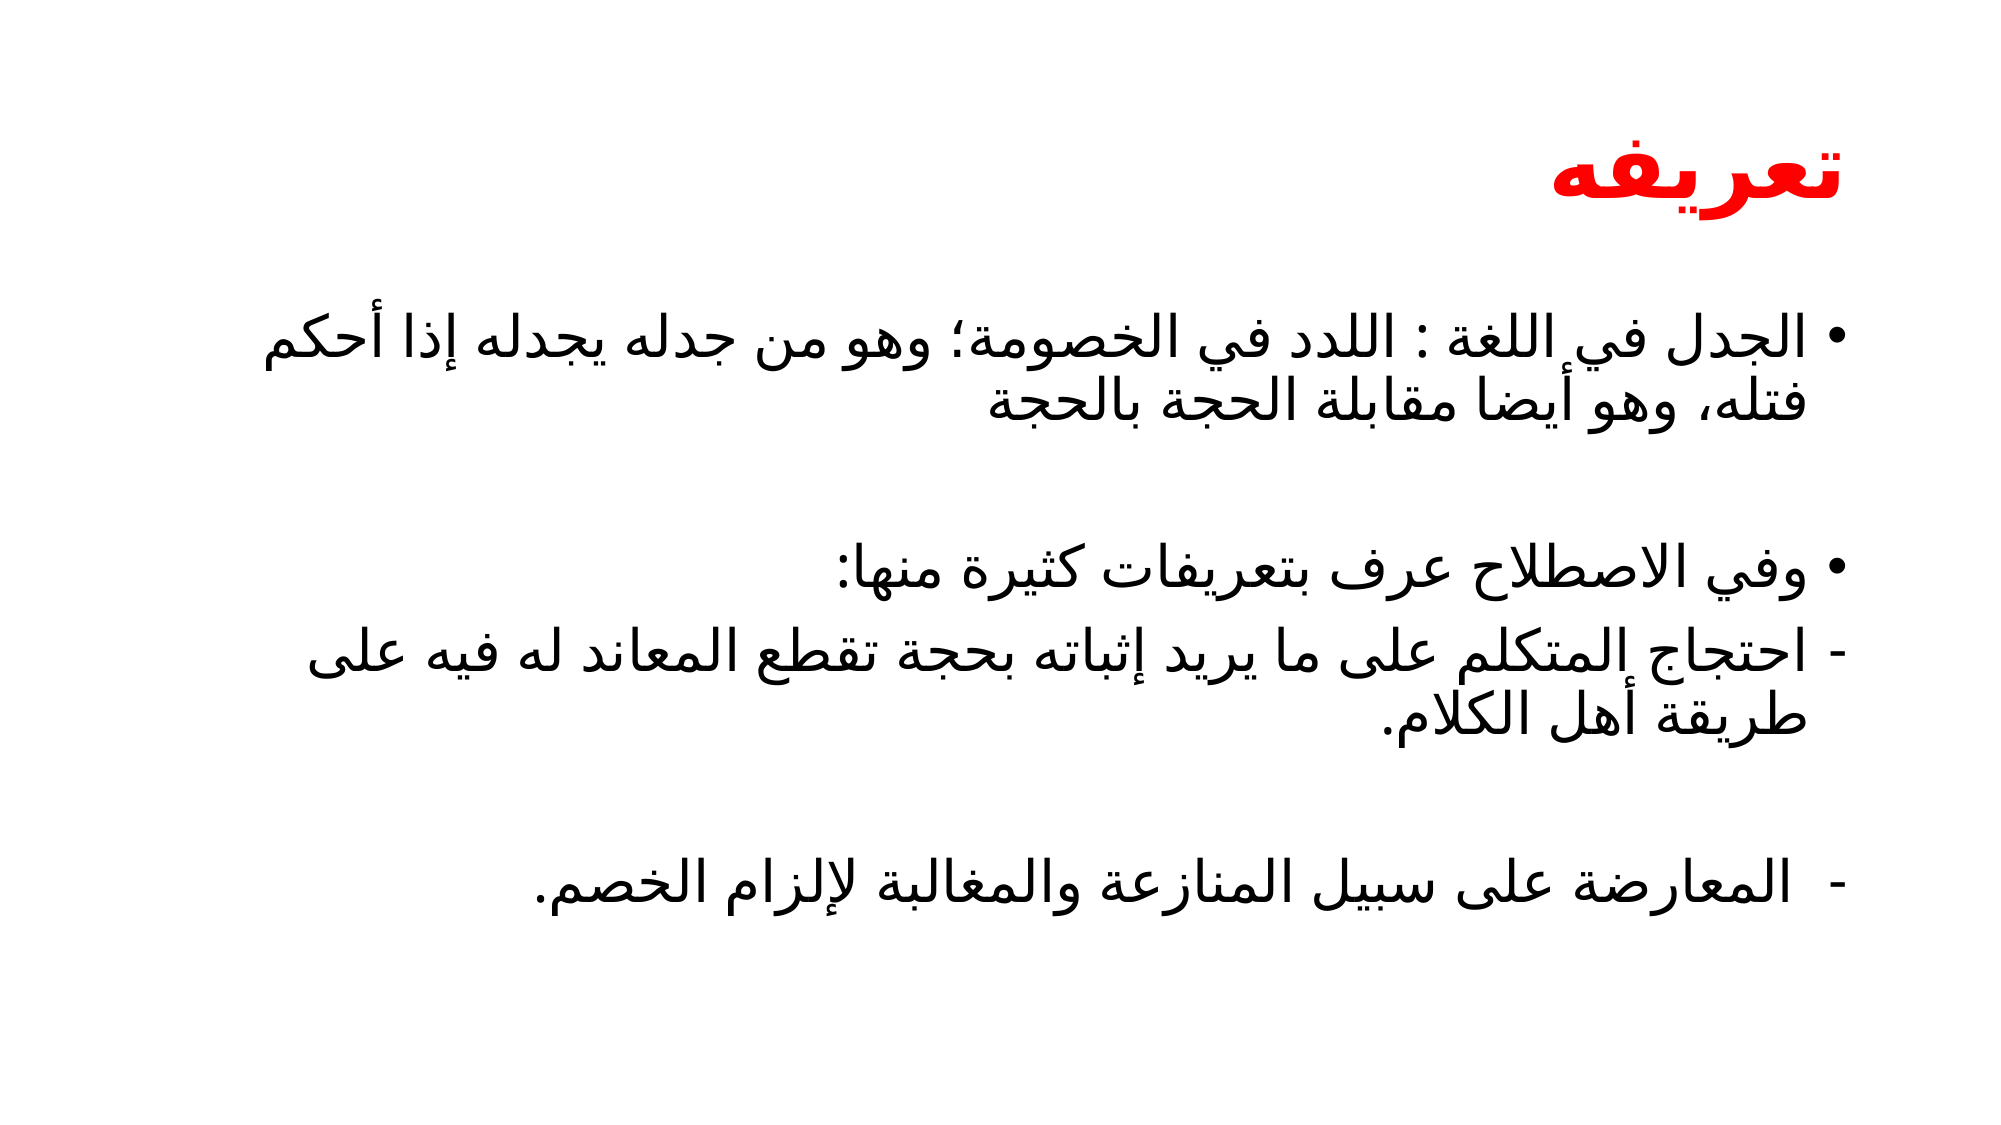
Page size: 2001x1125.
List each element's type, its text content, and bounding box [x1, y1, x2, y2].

title تعريفه [137, 59, 1863, 278]
list الجدل في اللغة : اللدد في الخصومة؛ وهو من جدله يجدله إذا أحكم فتله، وهو أيضا مقابلة الحجة بالحجة وفي الاصطلاح عرف بتعريفات كثيرة منها: احتجاج المتكلم على ما يريد إثباته بحجة تقطع المعاند له فيه على طريقة أهل الكلام. المعارضة على سبيل المنازعة والمغالبة لإلزام الخصم. [137, 299, 1863, 1014]
